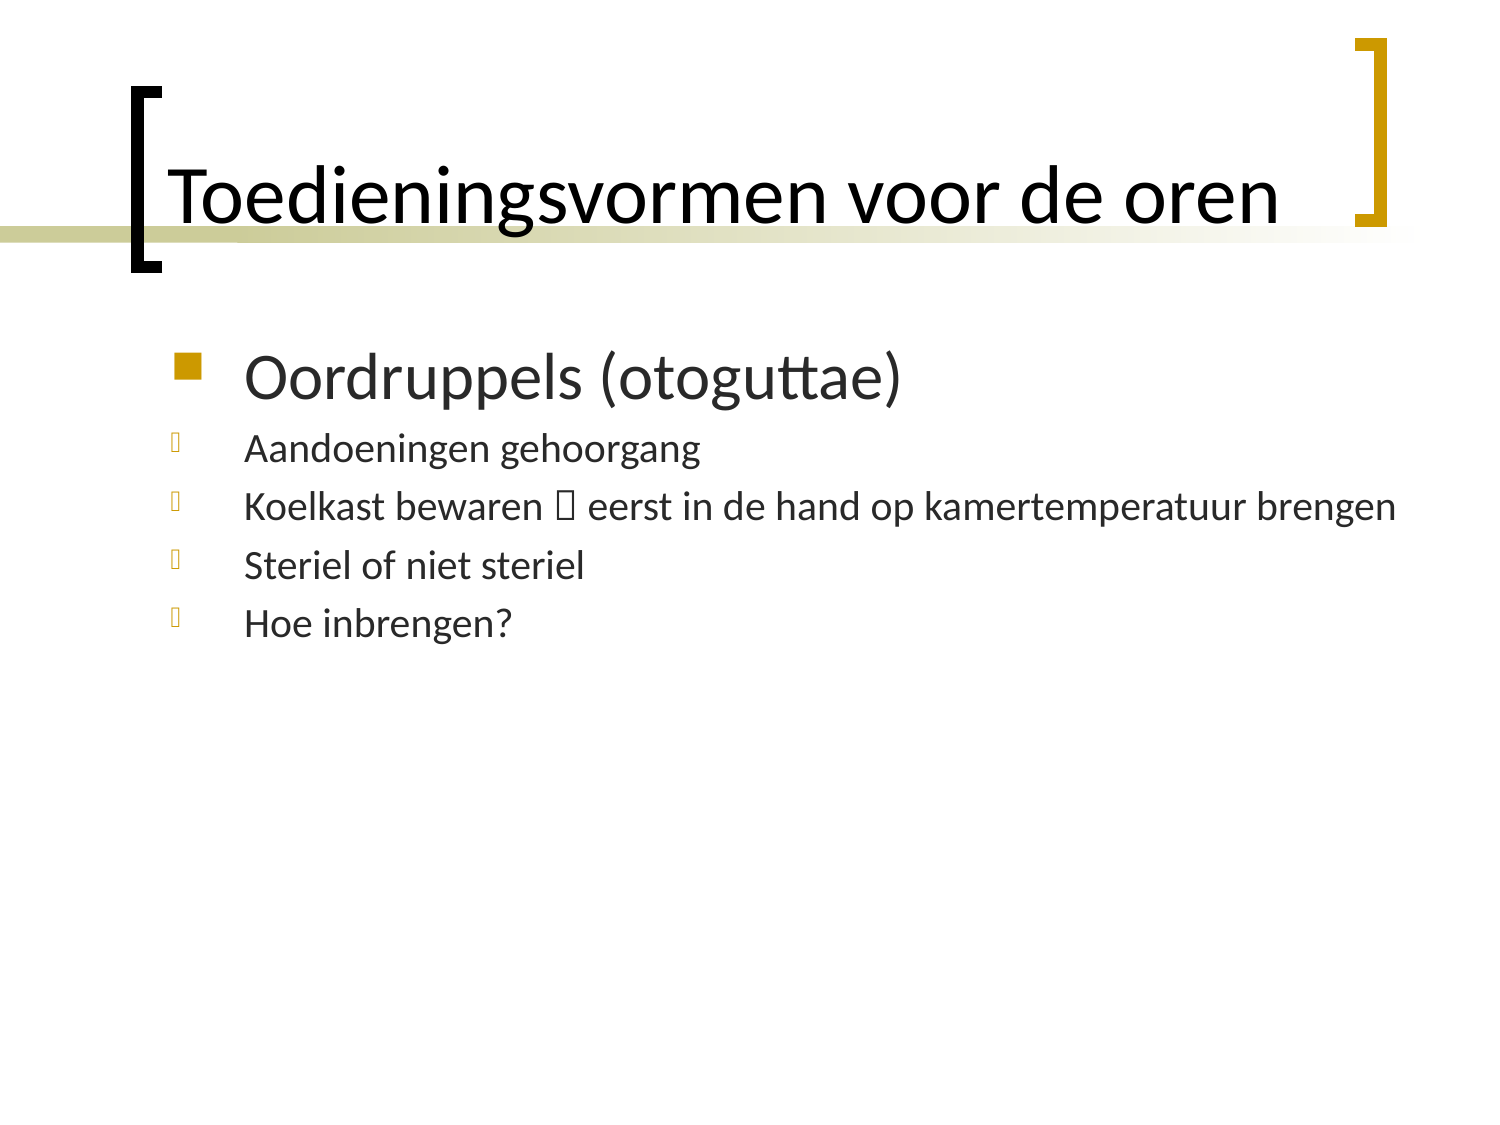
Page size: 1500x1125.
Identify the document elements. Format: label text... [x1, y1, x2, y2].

list Oordruppels (otoguttae) Aandoeningen gehoorgang Koelkast bewaren  eerst in de hand op kamertemperatuur brengen Steriel of niet steriel Hoe inbrengen? [155, 324, 1413, 1000]
title Toedieningsvormen voor de oren [152, 15, 1328, 248]
